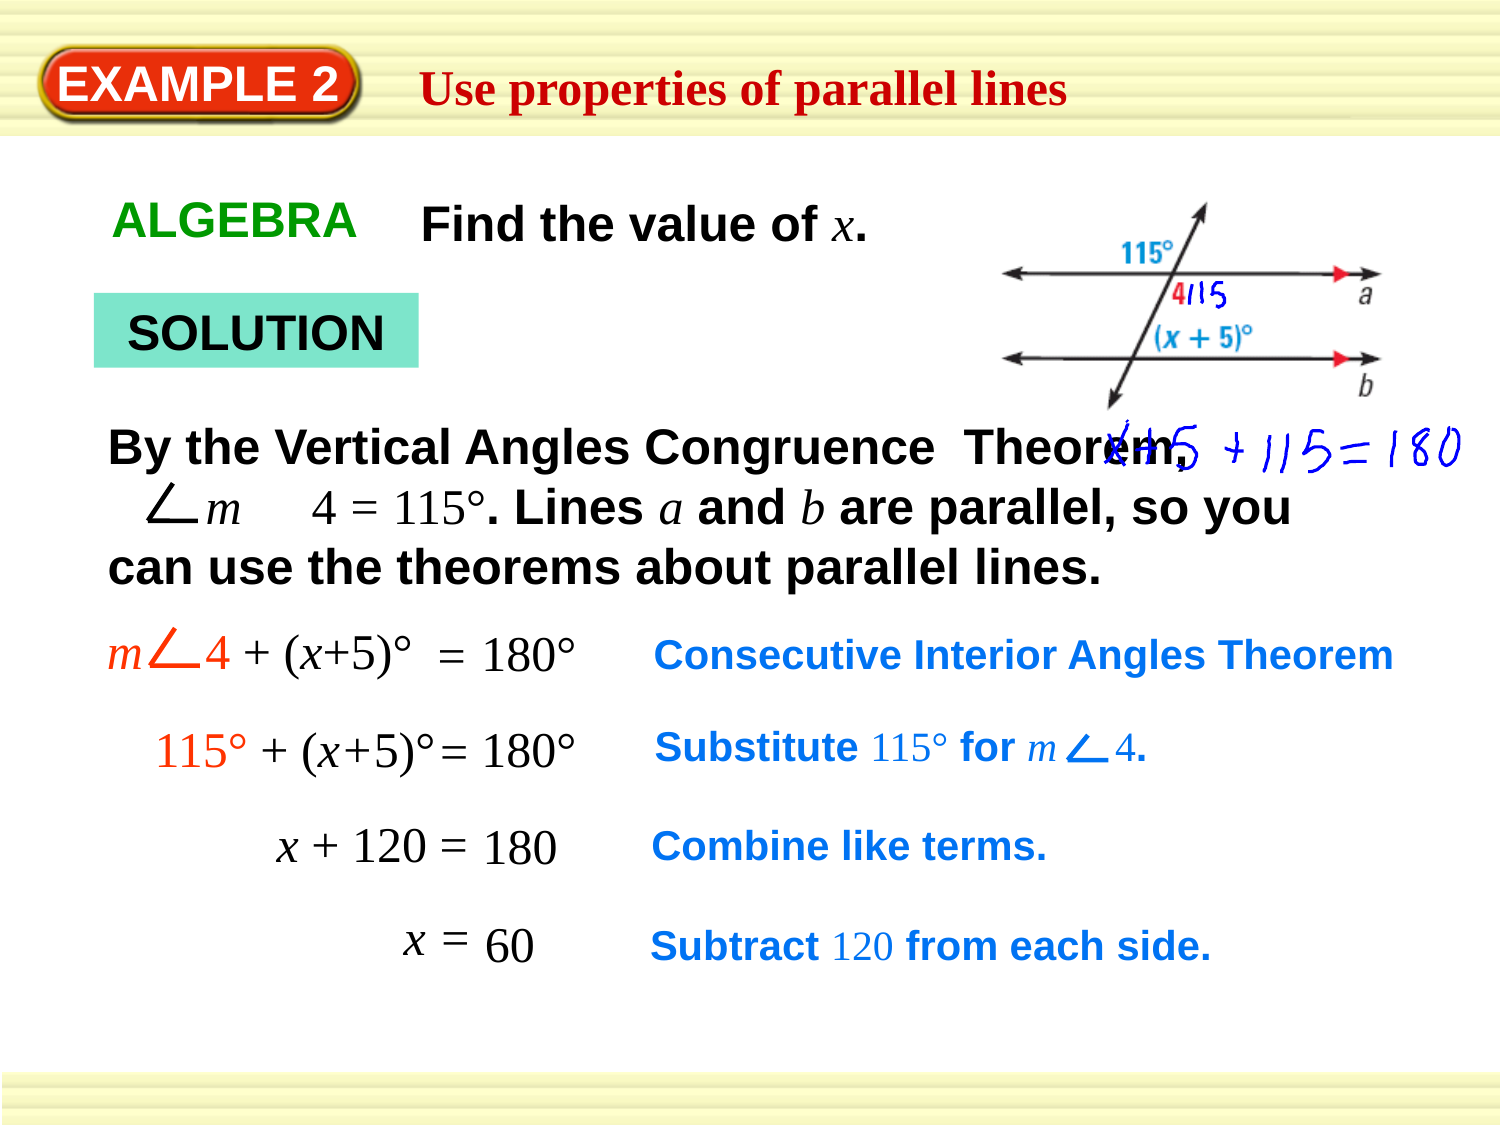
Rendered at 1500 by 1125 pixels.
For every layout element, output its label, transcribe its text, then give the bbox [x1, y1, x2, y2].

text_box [388, 898, 551, 981]
text_box Subtract 120 from each side. [635, 911, 1227, 977]
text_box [1, 1071, 1500, 1125]
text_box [95, 170, 1413, 418]
text_box Combine like terms. [636, 811, 1063, 877]
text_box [0, 0, 1500, 137]
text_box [1104, 420, 1460, 474]
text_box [92, 406, 1363, 602]
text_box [139, 709, 592, 788]
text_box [639, 712, 1163, 778]
text_box Consecutive Interior Angles Theorem [638, 620, 1410, 685]
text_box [91, 612, 592, 692]
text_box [1189, 282, 1225, 308]
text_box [261, 805, 574, 883]
